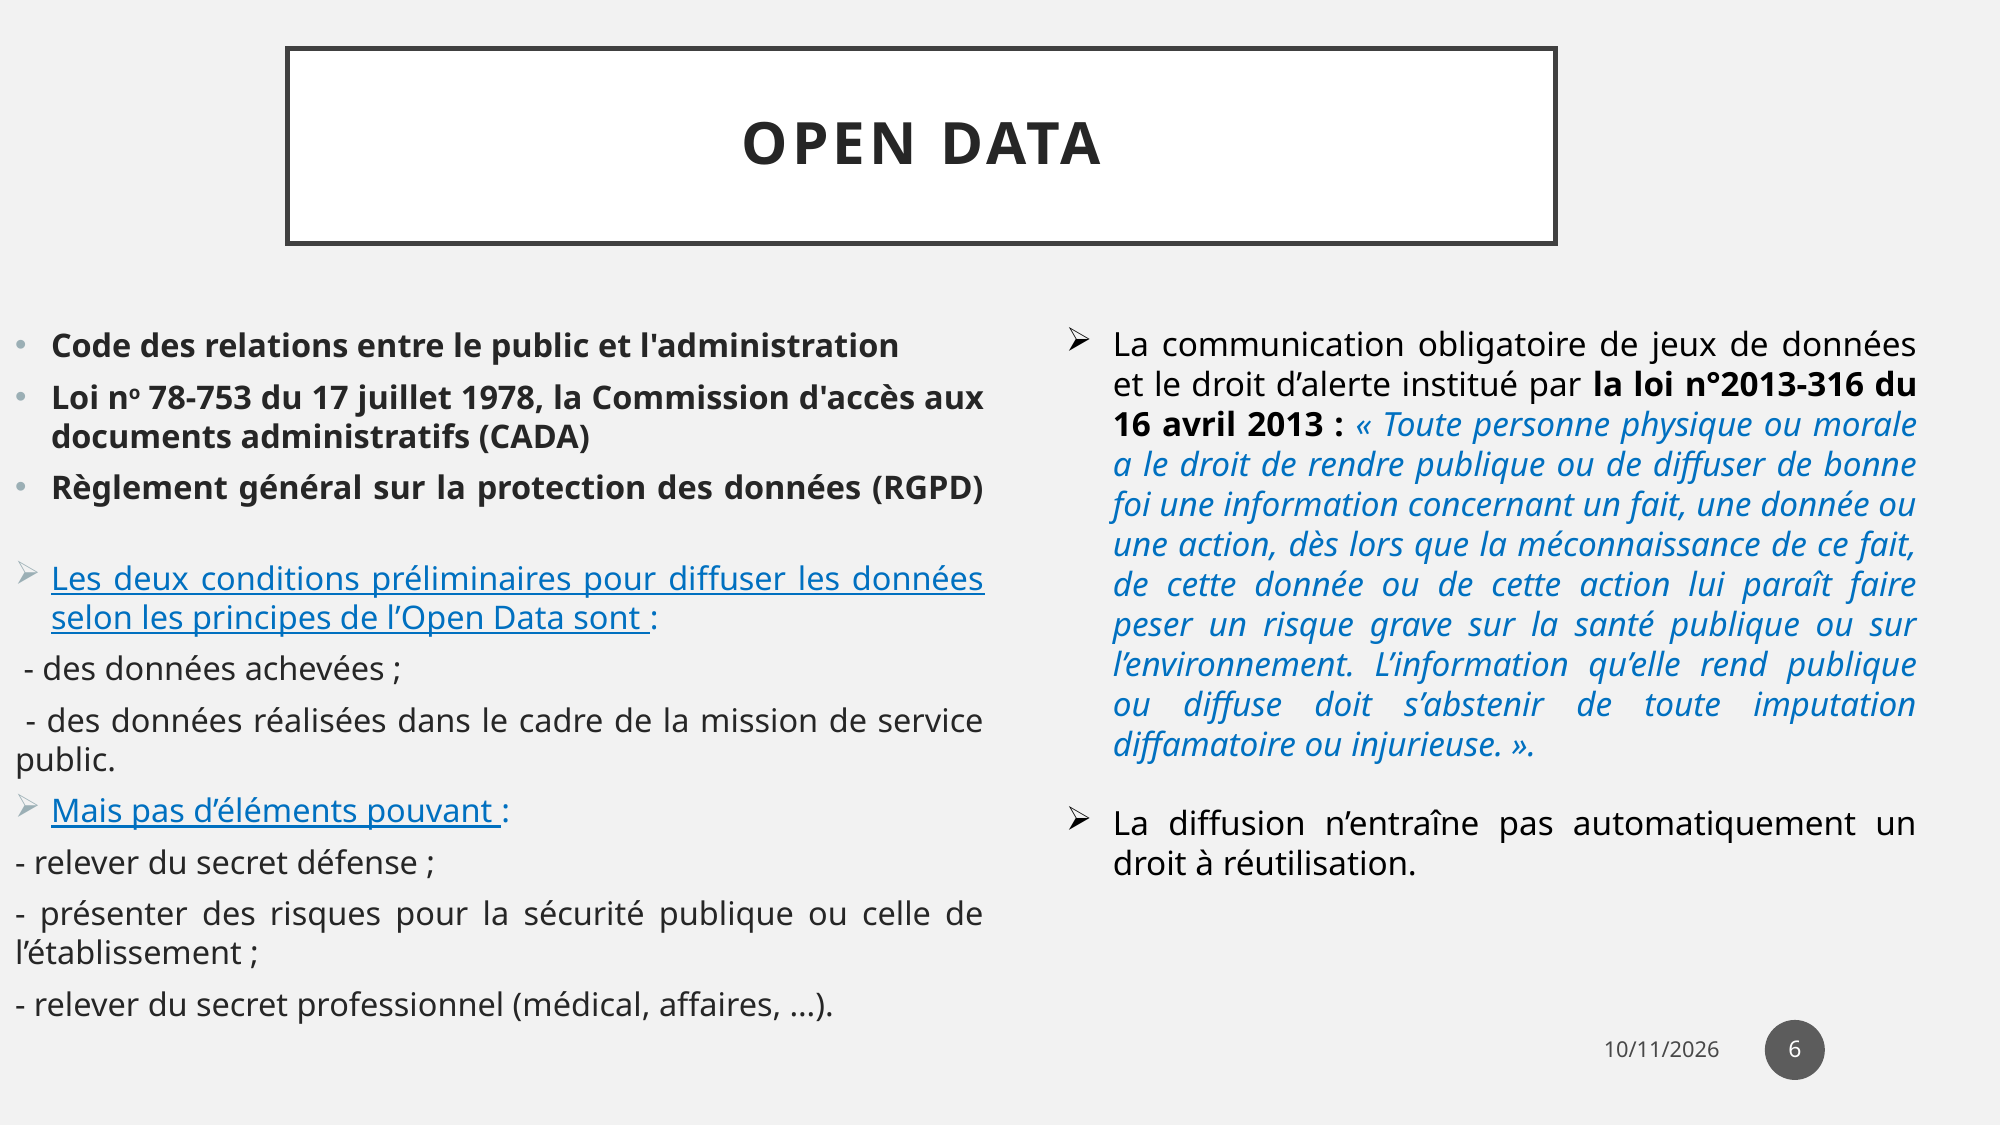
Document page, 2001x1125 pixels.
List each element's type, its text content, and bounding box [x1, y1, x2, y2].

list Code des relations entre le public et l'administration Loi no 78-753 du 17 juillet 1978, la Commission d'accès aux documents administratifs (CADA) Règlement général sur la protection des données (RGPD) Les deux conditions préliminaires pour diffuser les données selon les principes de l’Open Data sont : - des données achevées ; - des données réalisées dans le cadre de la mission de service public. Mais pas d’éléments pouvant : - relever du secret défense ; - présenter des risques pour la sécurité publique ou celle de l’établissement ; - relever du secret professionnel (médical, affaires, …). [0, 317, 1000, 1038]
text_box La communication obligatoire de jeux de données et le droit d’alerte institué par la loi n°2013-316 du 16 avril 2013 : « Toute personne physique ou morale a le droit de rendre publique ou de diffuser de bonne foi une information concernant un fait, une donnée ou une action, dès lors que la méconnaissance de ce fait, de cette donnée ou de cette action lui paraît faire peser un risque grave sur la santé publique ou sur l’environnement. L’information qu’elle rend publique ou diffuse doit s’abstenir de toute imputation diffamatoire ou injurieuse. ». La diffusion n’entraîne pas automatiquement un droit à réutilisation. [1051, 316, 1933, 890]
title OPEN DATA [285, 46, 1558, 246]
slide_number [1283, 1023, 1735, 1077]
slide_number 6 [1764, 1019, 1825, 1080]
